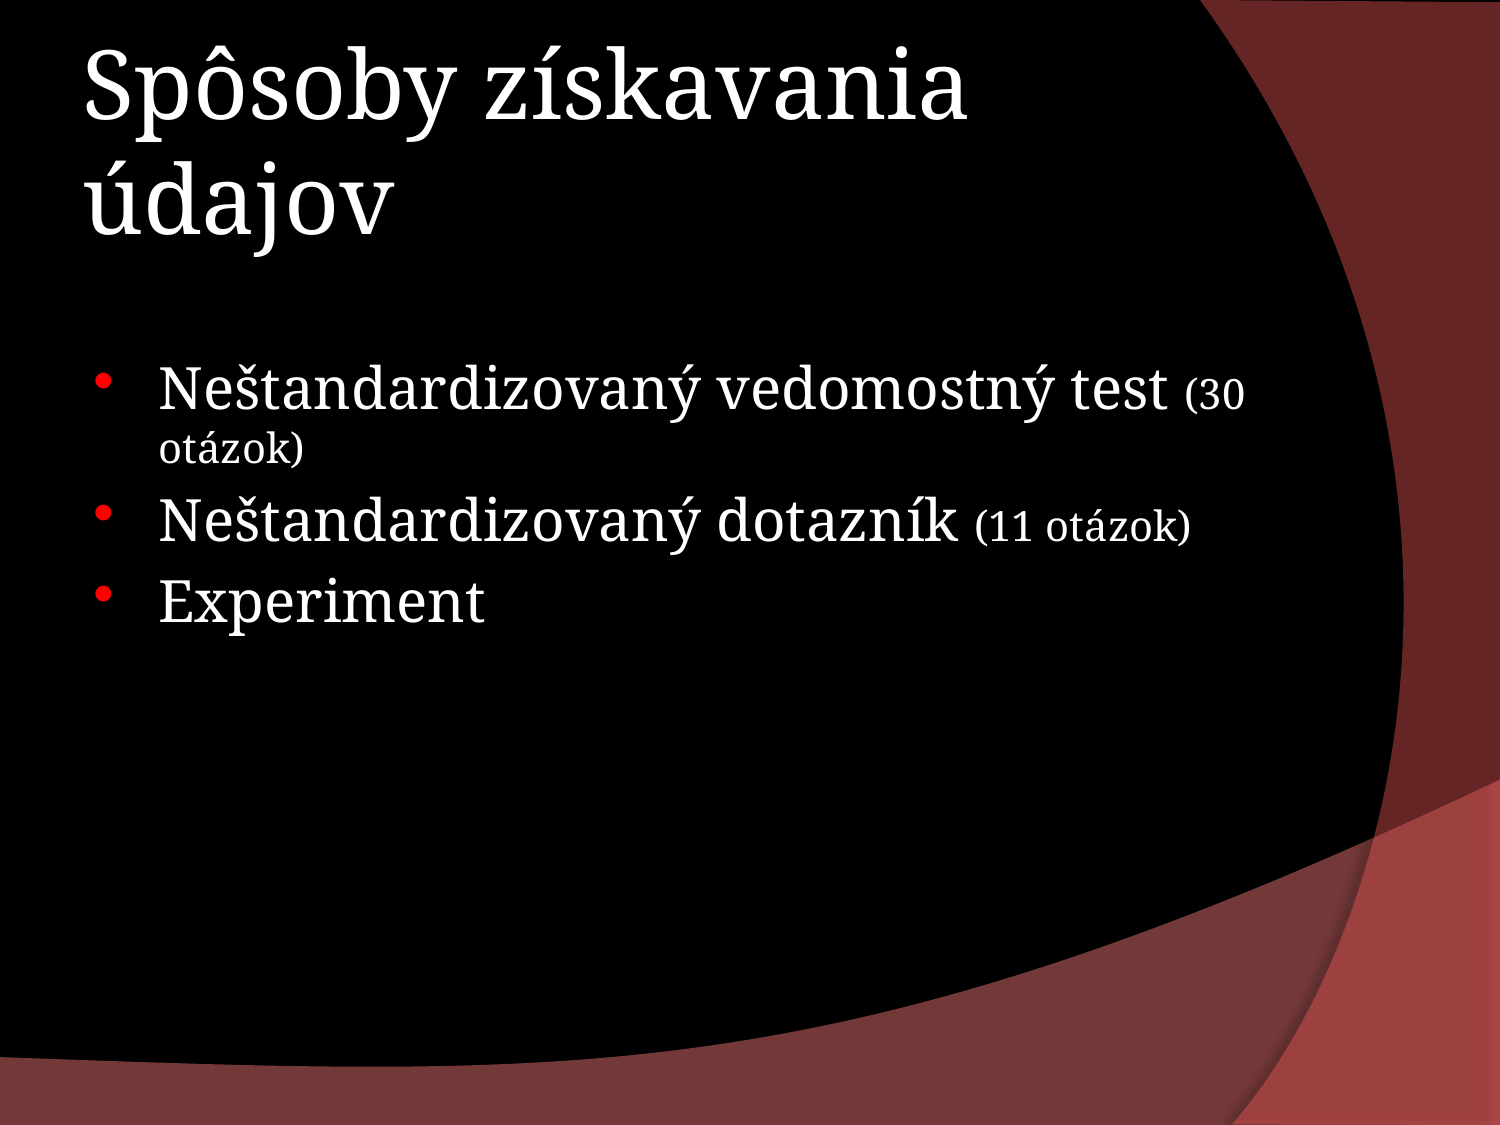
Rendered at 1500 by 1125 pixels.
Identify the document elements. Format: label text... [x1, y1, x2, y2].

list Neštandardizovaný vedomostný test (30 otázok) Neštandardizovaný dotazník (11 otázok) Experiment [75, 262, 1353, 1005]
title Spôsoby získavania údajov [75, 45, 1300, 233]
